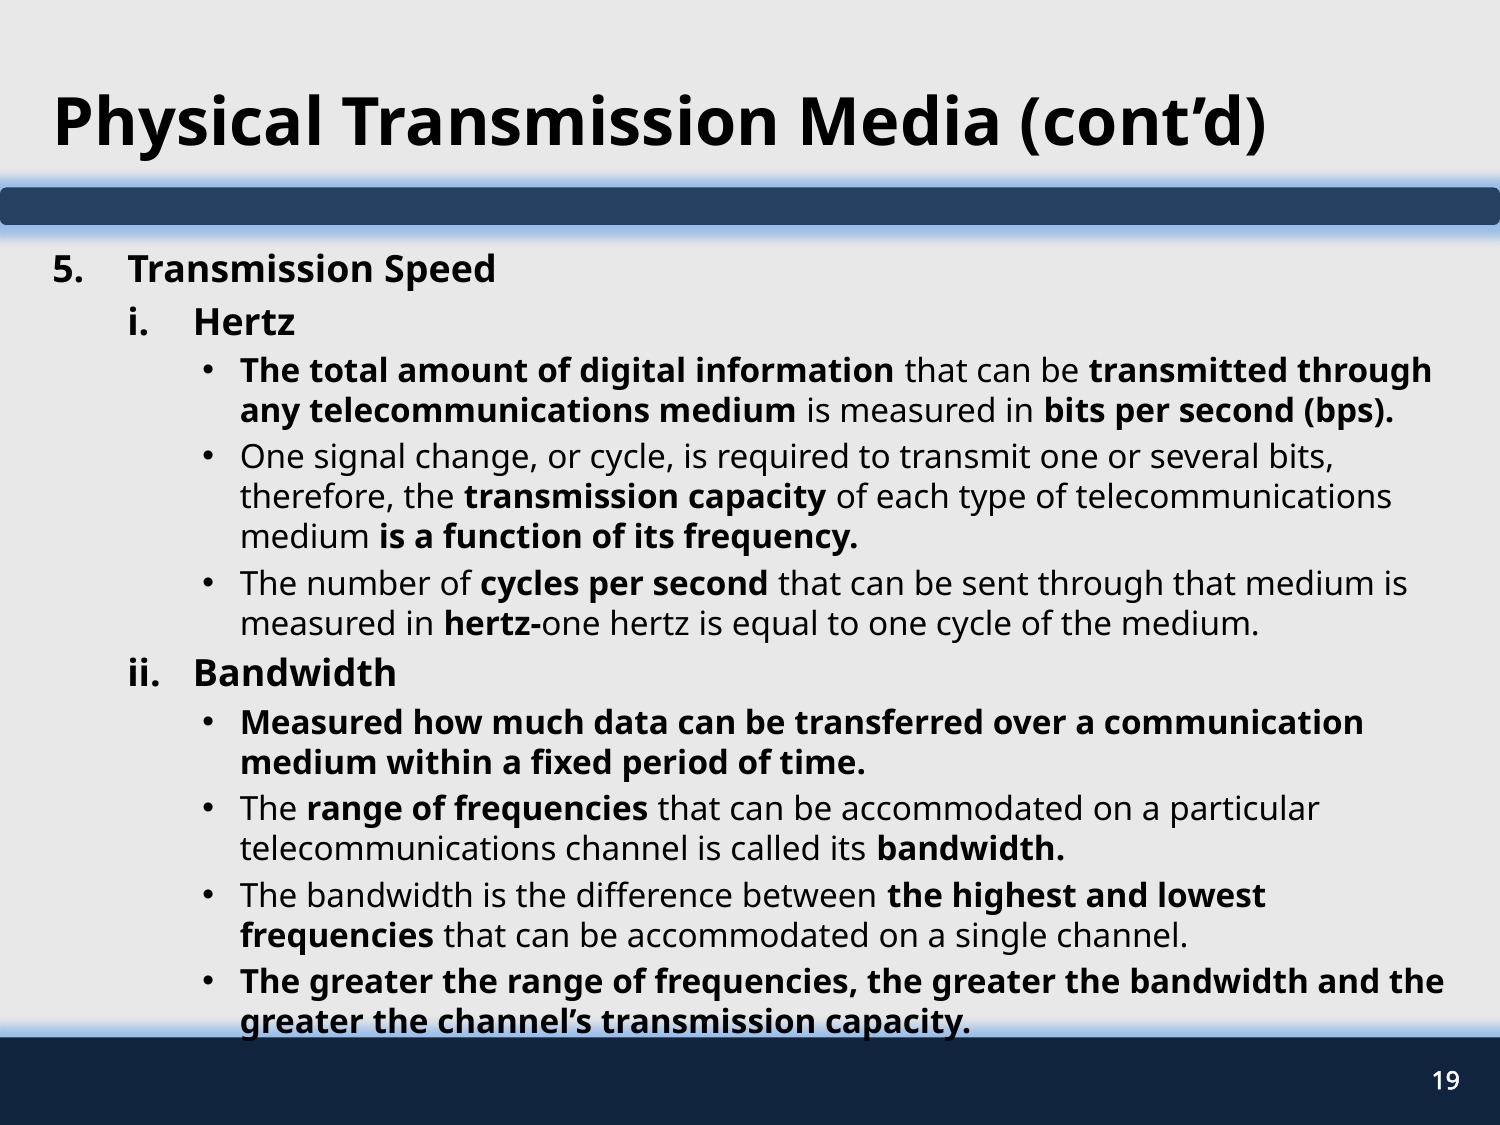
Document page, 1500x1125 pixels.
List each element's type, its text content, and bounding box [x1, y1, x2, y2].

list Transmission Speed Hertz The total amount of digital information that can be transmitted through any telecommunications medium is measured in bits per second (bps). One signal change, or cycle, is required to transmit one or several bits, therefore, the transmission capacity of each type of telecommunications medium is a function of its frequency. The number of cycles per second that can be sent through that medium is measured in hertz-one hertz is equal to one cycle of the medium. Bandwidth Measured how much data can be transferred over a communication medium within a fixed period of time. The range of frequencies that can be accommodated on a particular telecommunications channel is called its bandwidth. The bandwidth is the difference between the highest and lowest frequencies that can be accommodated on a single channel. The greater the range of frequencies, the greater the bandwidth and the greater the channel’s transmission capacity. [37, 237, 1475, 1012]
slide_number 19 [1412, 1050, 1475, 1113]
title Physical Transmission Media (cont’d) [37, 62, 1338, 176]
